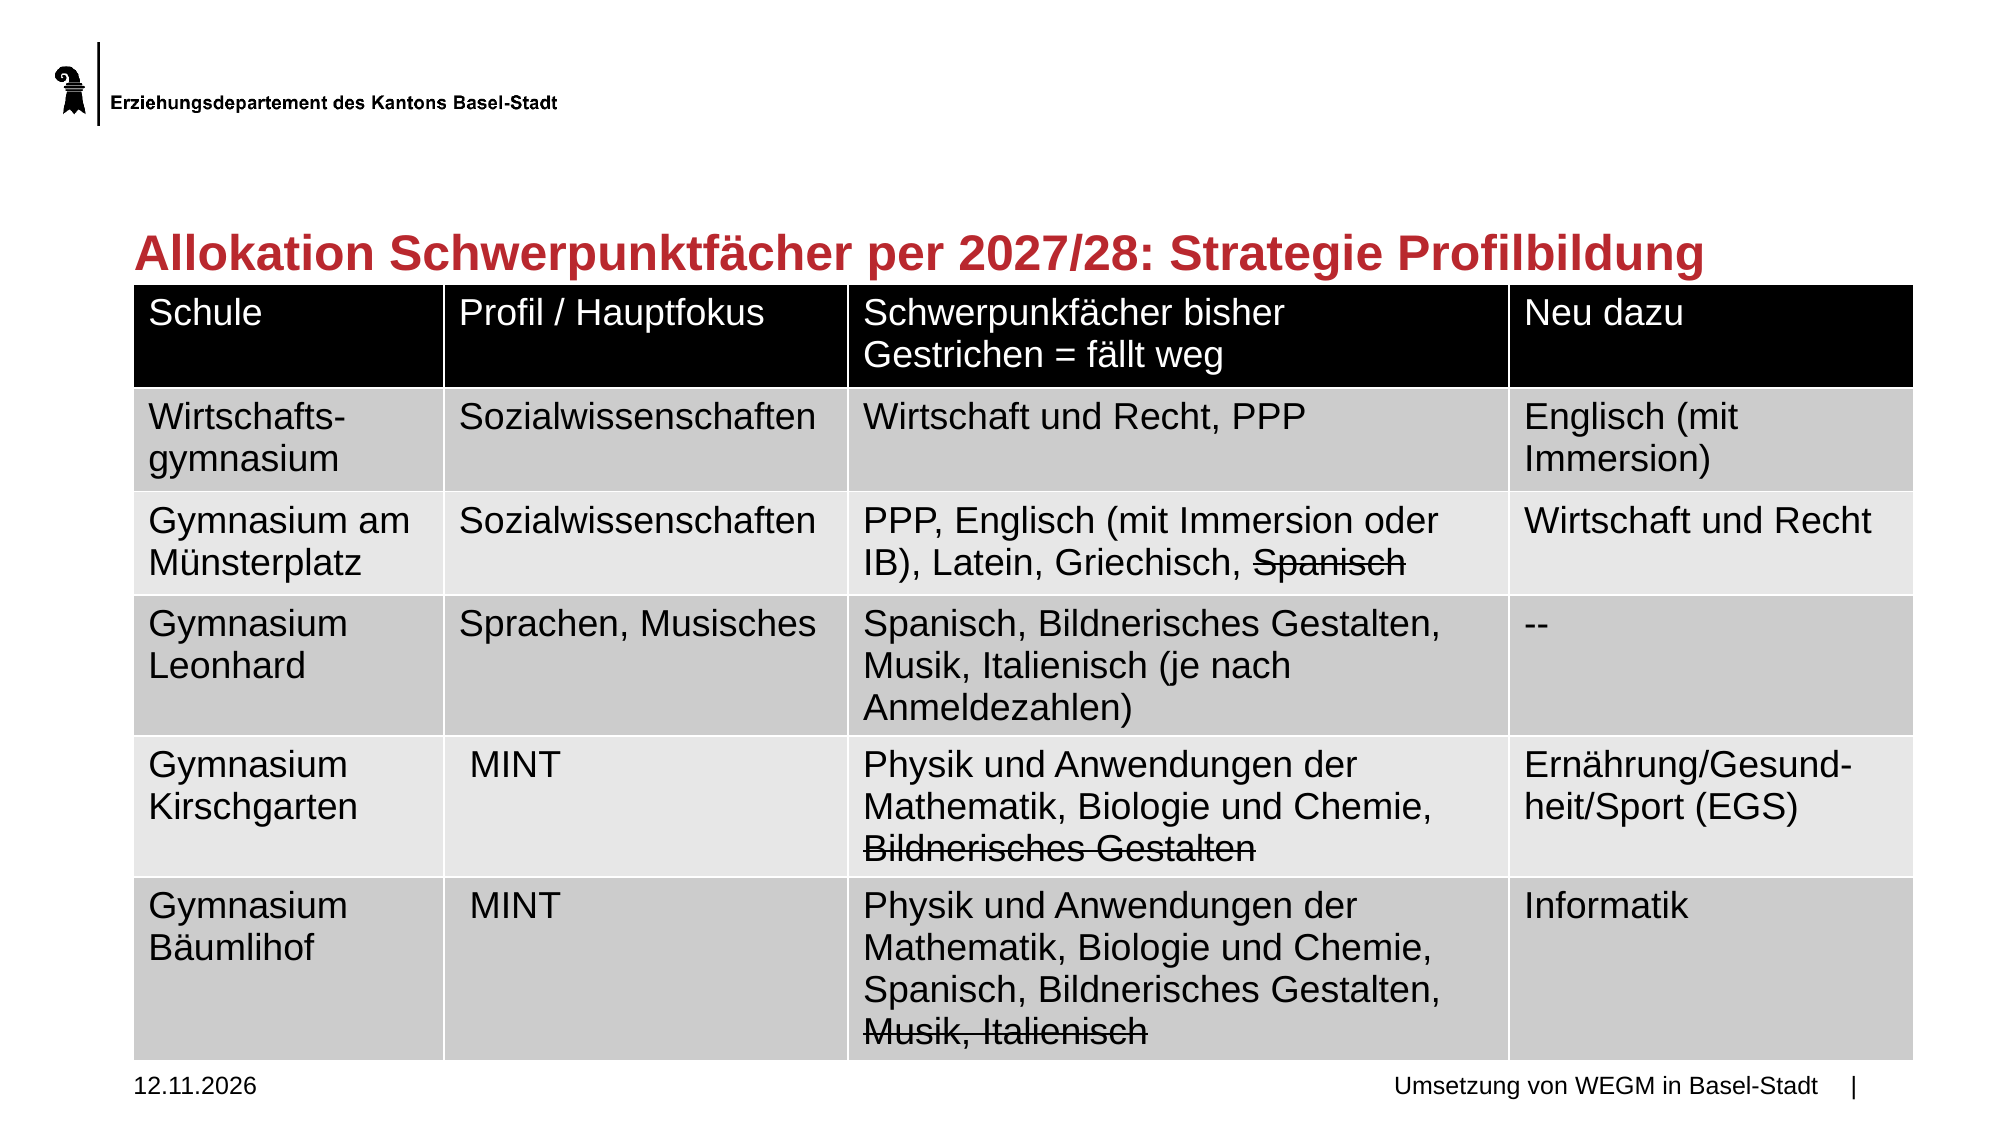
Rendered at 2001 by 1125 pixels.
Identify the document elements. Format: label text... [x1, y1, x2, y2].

table_cell Sozialwissenschaften [445, 492, 847, 594]
table_cell Physik und Anwendungen der Mathematik, Biologie und Chemie, Spanisch, Bildnerisches Gestalten, Musik, Italienisch [849, 878, 1508, 1060]
table_cell Wirtschafts-gymnasium [134, 389, 443, 491]
table_cell PPP, Englisch (mit Immersion oder IB), Latein, Griechisch, Spanisch [849, 492, 1508, 594]
table_cell Sprachen, Musisches [445, 596, 847, 735]
table_header Schule [134, 285, 443, 387]
table_cell Gymnasium am Münsterplatz [134, 492, 443, 594]
table_header Profil / Hauptfokus [445, 285, 847, 387]
table_cell MINT [445, 878, 847, 1060]
table_cell Gymnasium Leonhard [134, 596, 443, 735]
table_cell Physik und Anwendungen der Mathematik, Biologie und Chemie, Bildnerisches Gestalten [849, 737, 1508, 876]
table_cell Wirtschaft und Recht [1510, 492, 1913, 594]
title Allokation Schwerpunktfächer per 2027/28: Strategie Profilbildung [133, 219, 1914, 281]
table_header Neu dazu [1510, 285, 1913, 387]
table_cell Spanisch, Bildnerisches Gestalten, Musik, Italienisch (je nach Anmeldezahlen) [849, 596, 1508, 735]
table_cell MINT [445, 737, 847, 876]
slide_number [133, 1064, 567, 1125]
picture [54, 42, 557, 126]
table_cell Sozialwissenschaften [445, 389, 847, 491]
slide_number | 1 [1850, 1064, 2000, 1125]
table_cell Wirtschaft und Recht, PPP [849, 389, 1508, 491]
table_cell -- [1510, 596, 1913, 735]
table_cell Englisch (mit Immersion) [1510, 389, 1913, 491]
table_cell Ernährung/Gesund-heit/Sport (EGS) [1510, 737, 1913, 876]
table_cell Gymnasium Bäumlihof [134, 878, 443, 1060]
footer Umsetzung von WEGM in Basel-Stadt [598, 1064, 1820, 1125]
table_header Schwerpunkfächer bisher Gestrichen = fällt weg [849, 285, 1508, 387]
table_cell Informatik [1510, 878, 1913, 1060]
table_cell Gymnasium Kirschgarten [134, 737, 443, 876]
